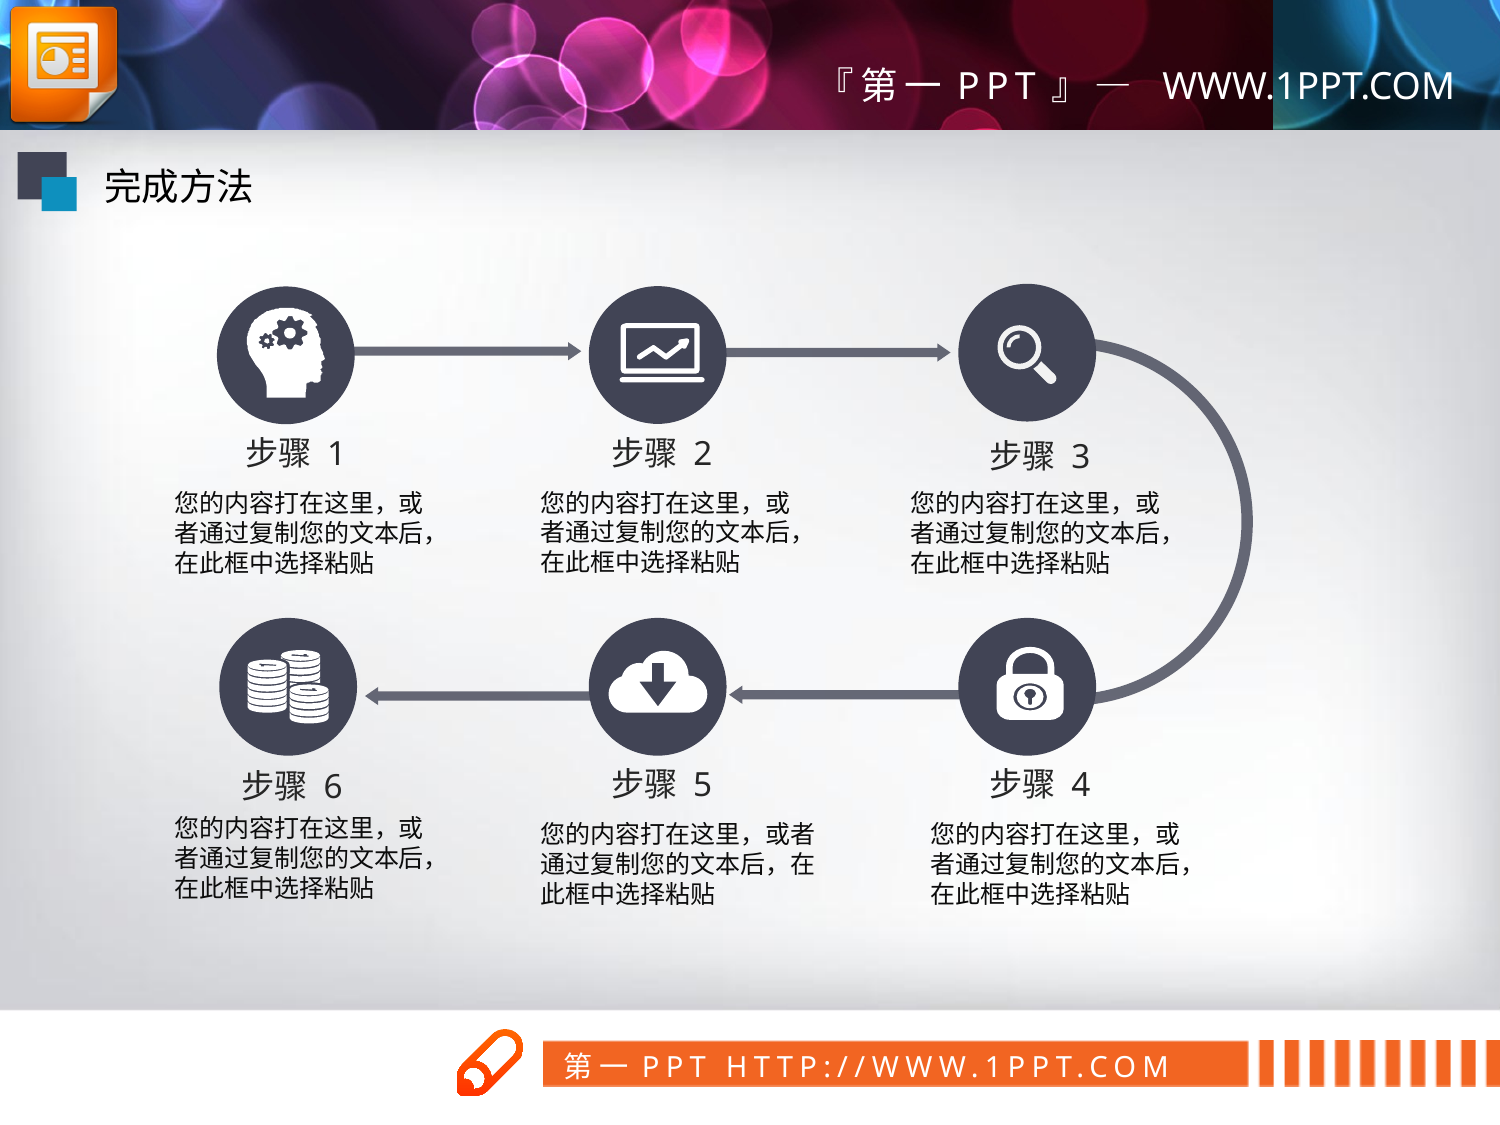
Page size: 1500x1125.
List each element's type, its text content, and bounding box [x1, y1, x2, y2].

text_box 您的内容打在这里，或者通过复制您的文本后，在此框中选择粘贴 [159, 805, 443, 910]
text_box [731, 685, 953, 704]
text_box [1102, 340, 1253, 703]
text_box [17, 151, 77, 212]
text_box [958, 283, 1097, 422]
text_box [219, 617, 358, 756]
text_box 步骤 4 [974, 755, 1152, 810]
text_box 步骤 3 [974, 427, 1152, 480]
picture [0, 0, 1500, 1012]
text_box 您的内容打在这里，或者通过复制您的文本后，在此框中选择粘贴 [525, 810, 835, 916]
text_box 您的内容打在这里，或者通过复制您的文本后，在此框中选择粘贴 [159, 480, 455, 585]
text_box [588, 617, 727, 756]
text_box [588, 285, 727, 425]
text_box 步骤 5 [596, 755, 774, 810]
text_box 完成方法 [89, 155, 270, 216]
text_box [731, 343, 951, 362]
text_box 您的内容打在这里，或者通过复制您的文本后，在此框中选择粘贴 [525, 479, 809, 585]
text_box 步骤 6 [227, 758, 404, 805]
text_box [216, 286, 355, 425]
text_box [365, 686, 583, 706]
text_box 步骤 2 [596, 424, 774, 479]
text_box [958, 617, 1097, 756]
picture [543, 1040, 1500, 1087]
text_box 您的内容打在这里，或者通过复制您的文本后，在此框中选择粘贴 [896, 480, 1187, 585]
text_box 步骤 1 [230, 424, 408, 480]
text_box [359, 342, 582, 361]
text_box 您的内容打在这里，或者通过复制您的文本后，在此框中选择粘贴 [915, 810, 1211, 916]
